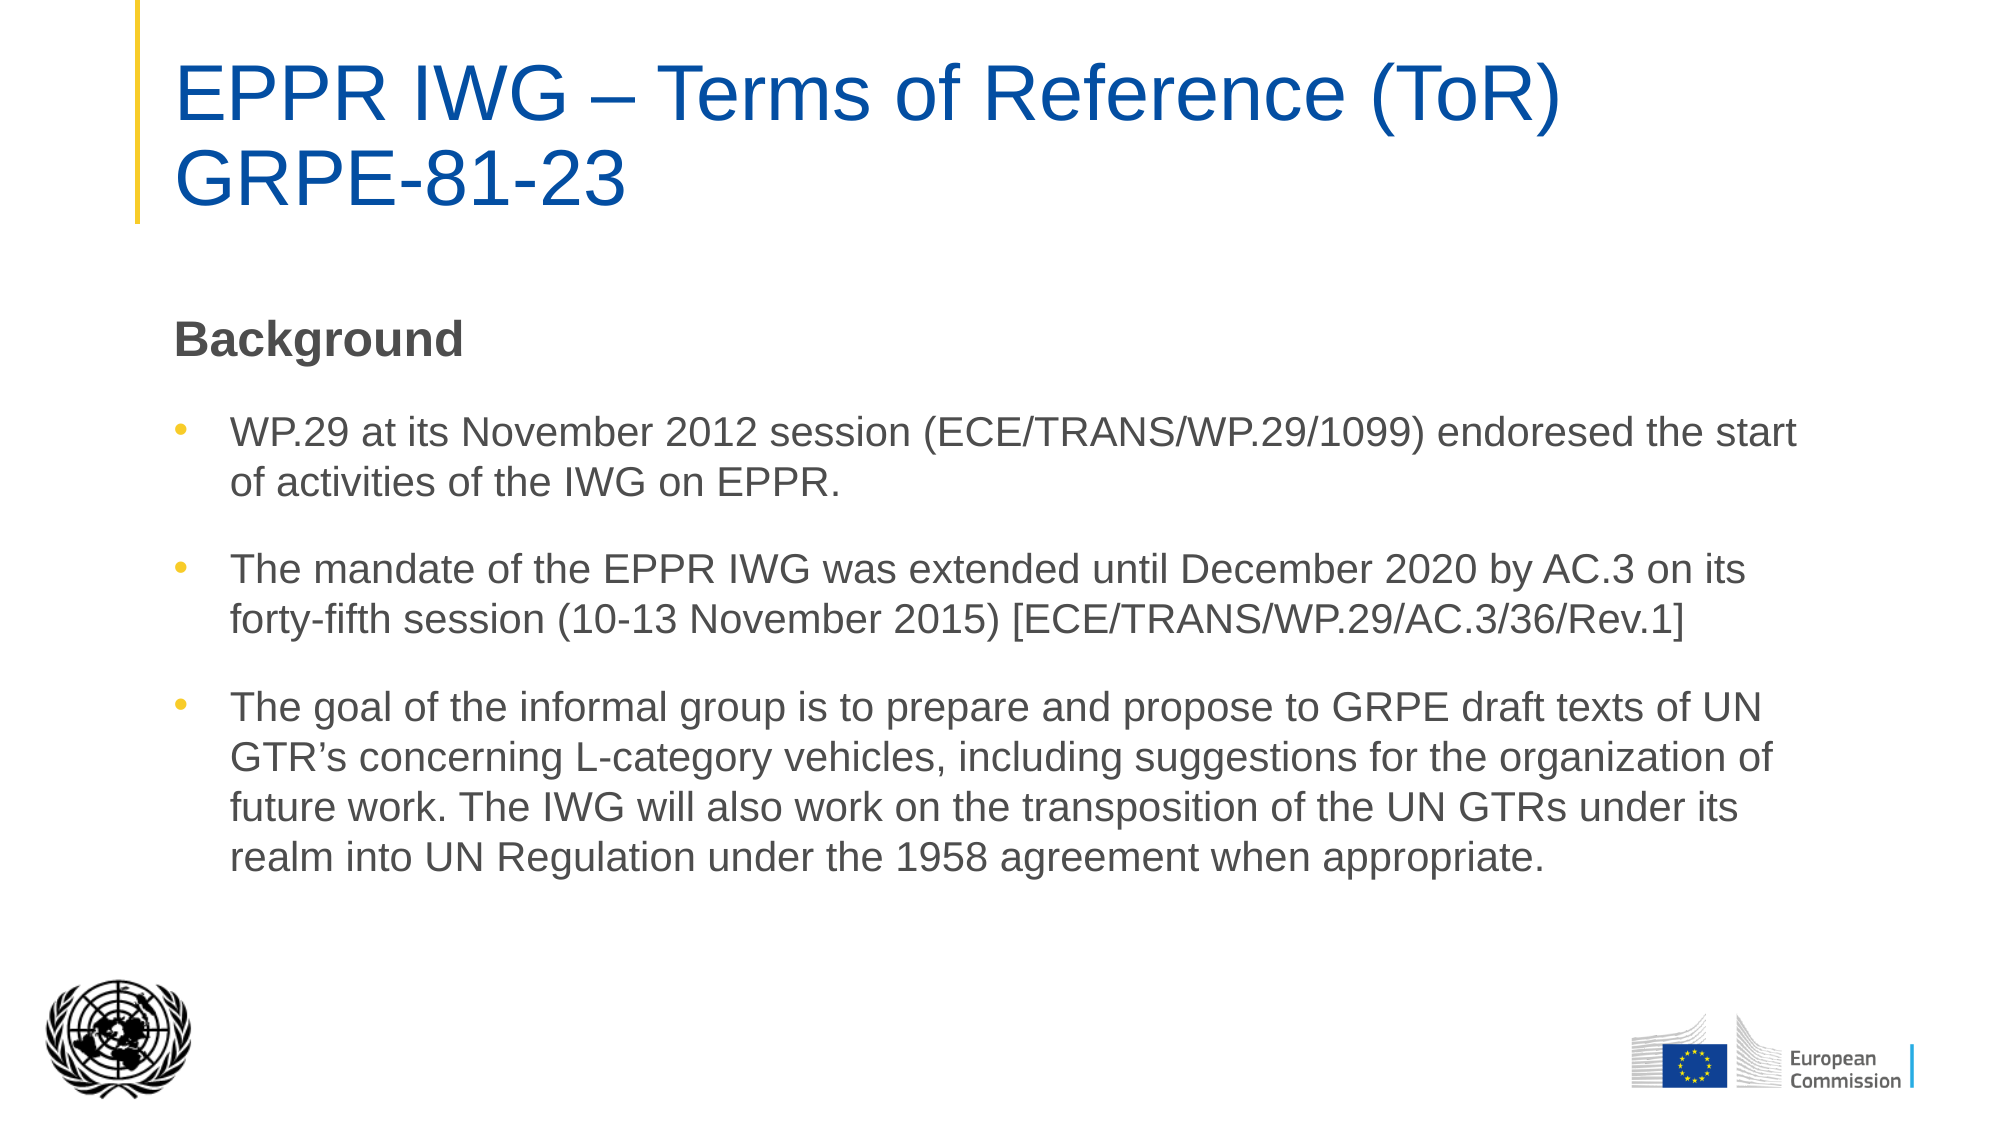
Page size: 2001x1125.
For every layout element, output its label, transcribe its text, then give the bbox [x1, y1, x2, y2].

picture [1631, 1013, 1915, 1091]
picture [43, 977, 195, 1103]
title EPPR IWG – Terms of Reference (ToR) GRPE-81-23 [159, 94, 1843, 223]
list Background WP.29 at its November 2012 session (ECE/TRANS/WP.29/1099) endoresed the start of activities of the IWG on EPPR. The mandate of the EPPR IWG was extended until December 2020 by AC.3 on its forty-fifth session (10-13 November 2015) [ECE/TRANS/WP.29/AC.3/36/Rev.1] The goal of the informal group is to prepare and propose to GRPE draft texts of UN GTR’s concerning L-category vehicles, including suggestions for the organization of future work. The IWG will also work on the transposition of the UN GTRs under its realm into UN Regulation under the 1958 agreement when appropriate. [158, 299, 1843, 984]
